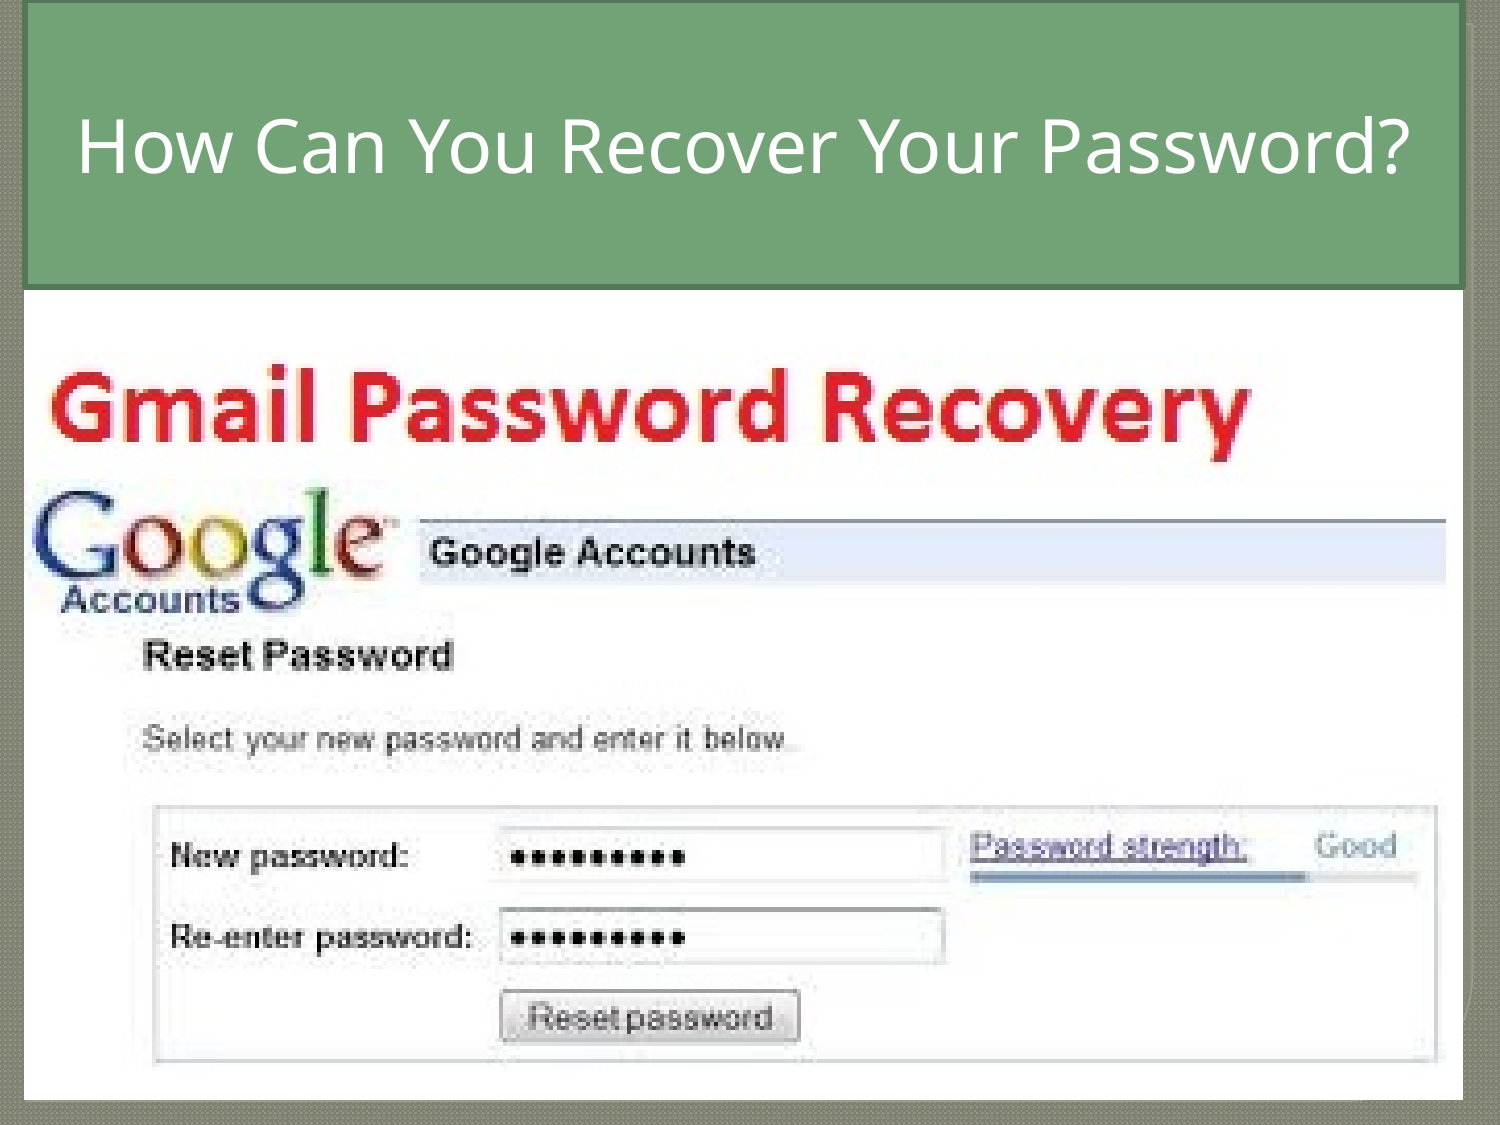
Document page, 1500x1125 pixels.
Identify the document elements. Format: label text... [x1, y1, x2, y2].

picture [24, 287, 1463, 1101]
text_box How Can You Recover Your Password? [22, 0, 1466, 290]
